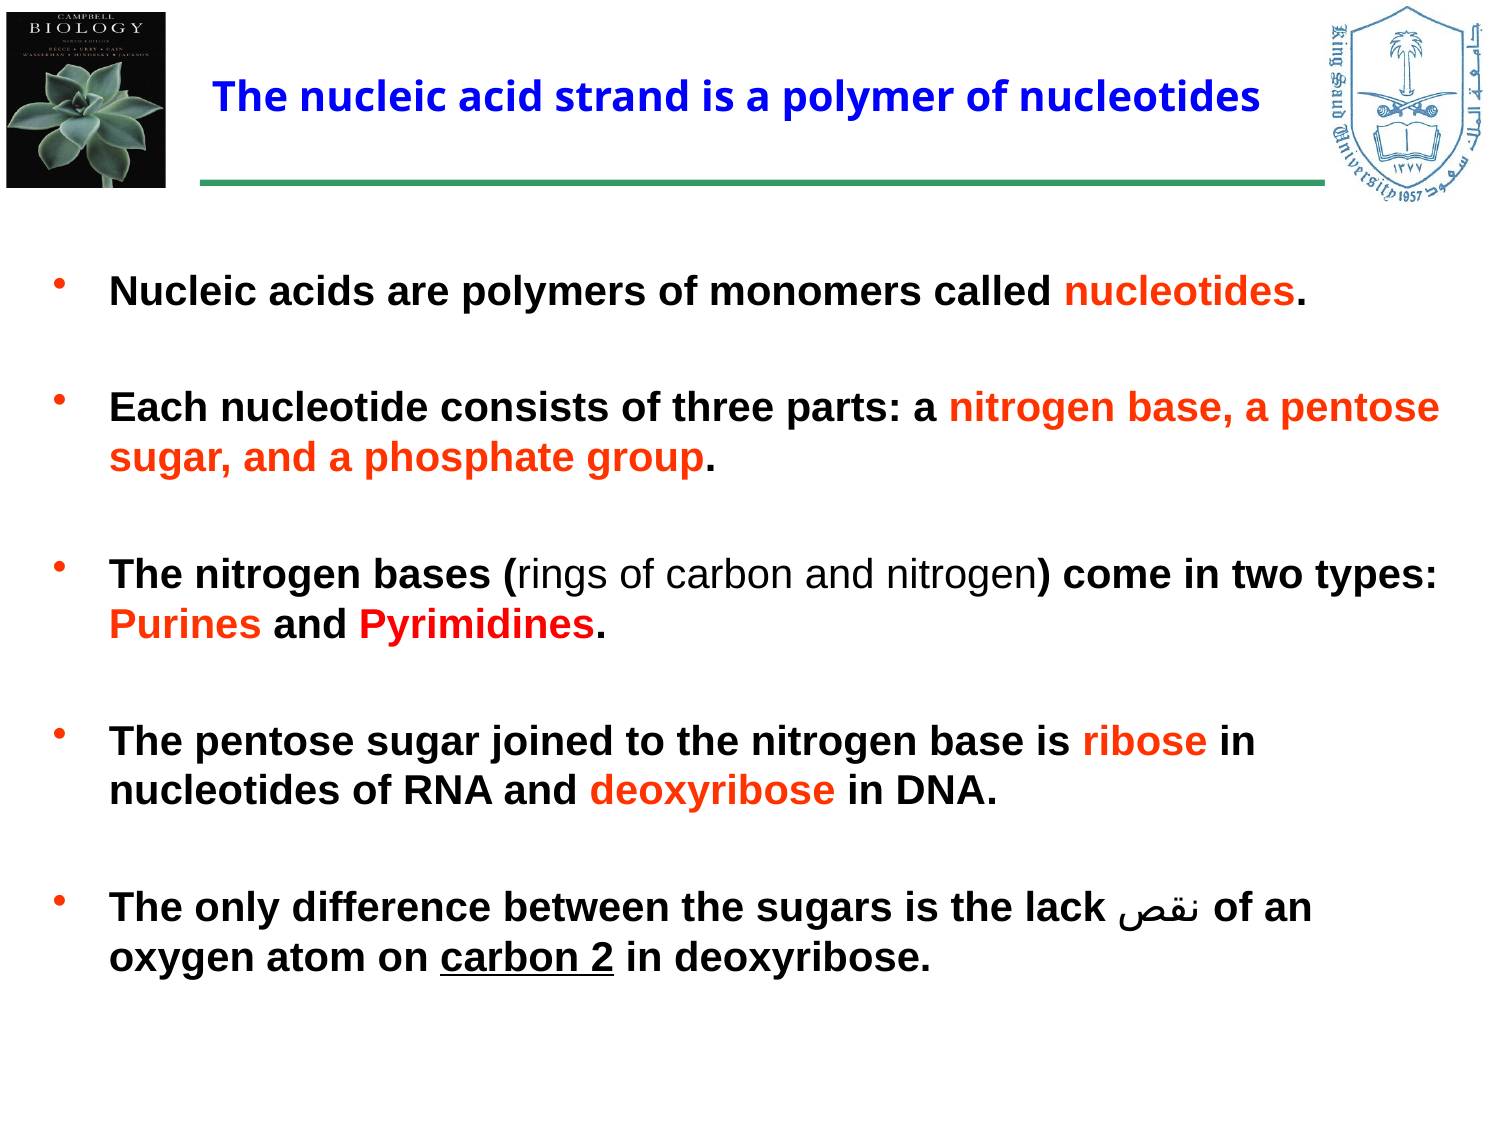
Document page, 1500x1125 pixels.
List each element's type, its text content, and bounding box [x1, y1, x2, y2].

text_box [5, 0, 1488, 209]
list Nucleic acids are polymers of monomers called nucleotides. Each nucleotide consists of three parts: a nitrogen base, a pentose sugar, and a phosphate group. The nitrogen bases (rings of carbon and nitrogen) come in two types: Purines and Pyrimidines. The pentose sugar joined to the nitrogen base is ribose in nucleotides of RNA and deoxyribose in DNA. The only difference between the sugars is the lack نقص of an oxygen atom on carbon 2 in deoxyribose. [37, 255, 1475, 988]
